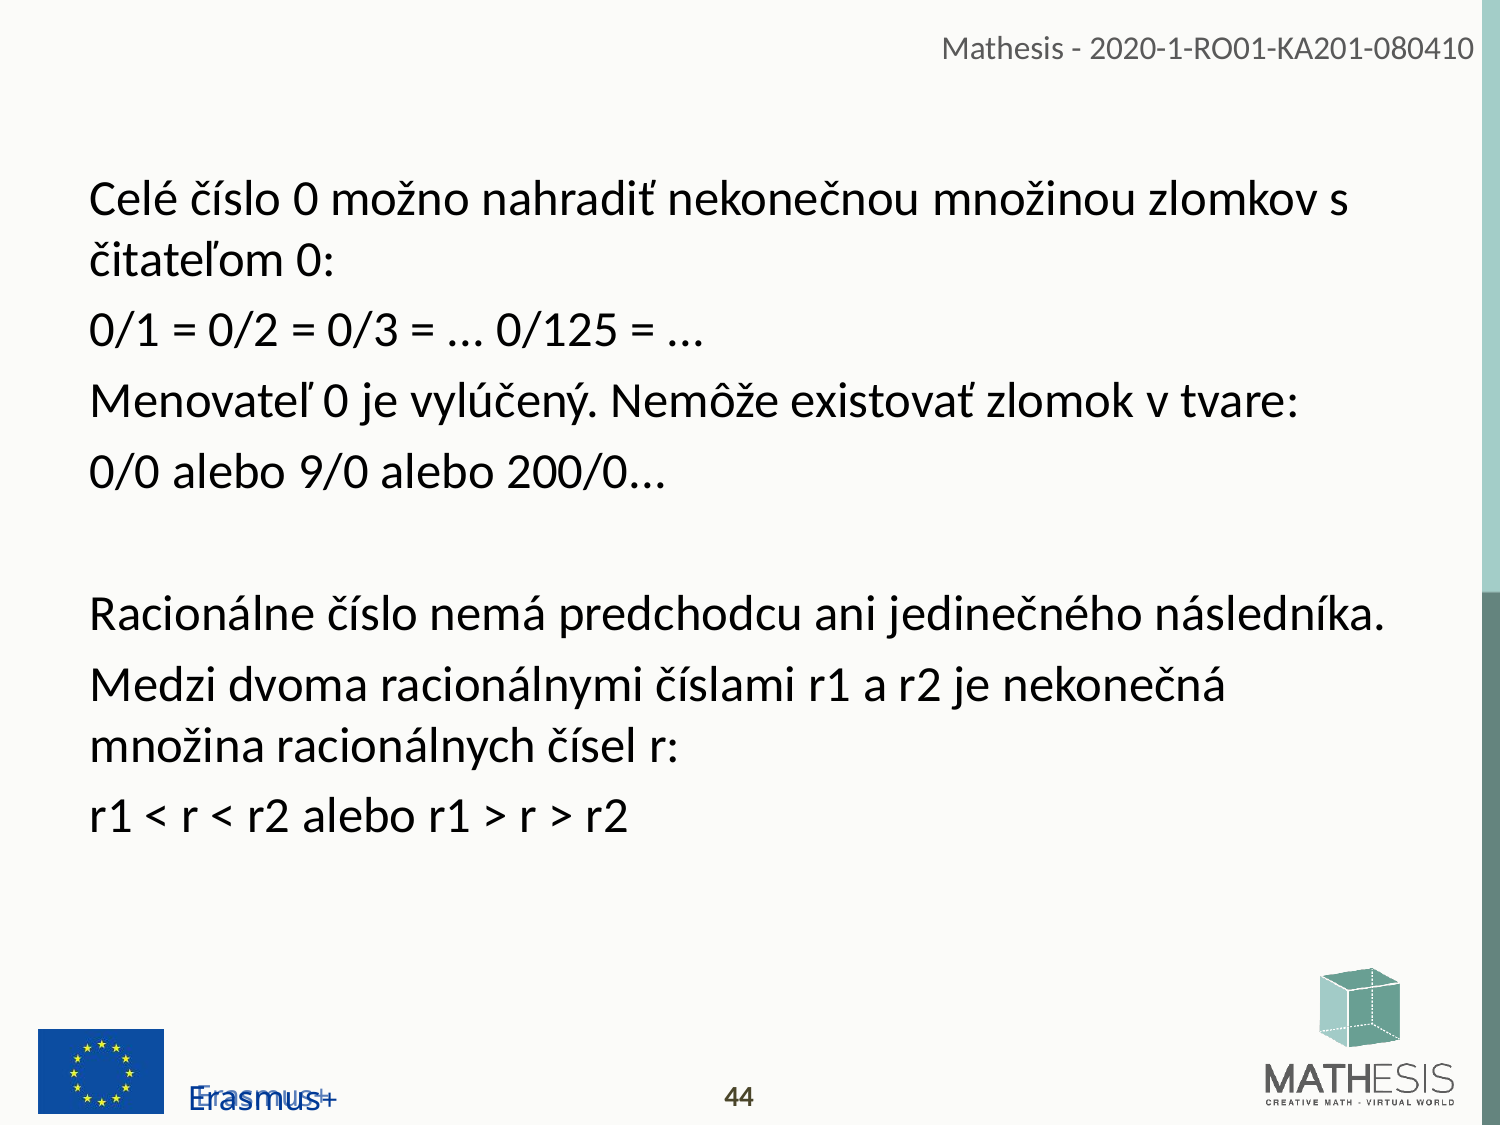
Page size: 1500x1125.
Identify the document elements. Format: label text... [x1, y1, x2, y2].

list Celé číslo 0 možno nahradiť nekonečnou množinou zlomkov s čitateľom 0: 0/1 = 0/2 = 0/3 = ... 0/125 = ... Menovateľ 0 je vylúčený. Nemôže existovať zlomok v tvare: 0/0 alebo 9/0 alebo 200/0... Racionálne číslo nemá predchodcu ani jedinečného následníka. Medzi dvoma racionálnymi číslami r1 a r2 je nekonečná množina racionálnych čísel r: r1 < r < r2 alebo r1 > r > r2 [75, 157, 1425, 900]
picture [38, 1029, 164, 1114]
